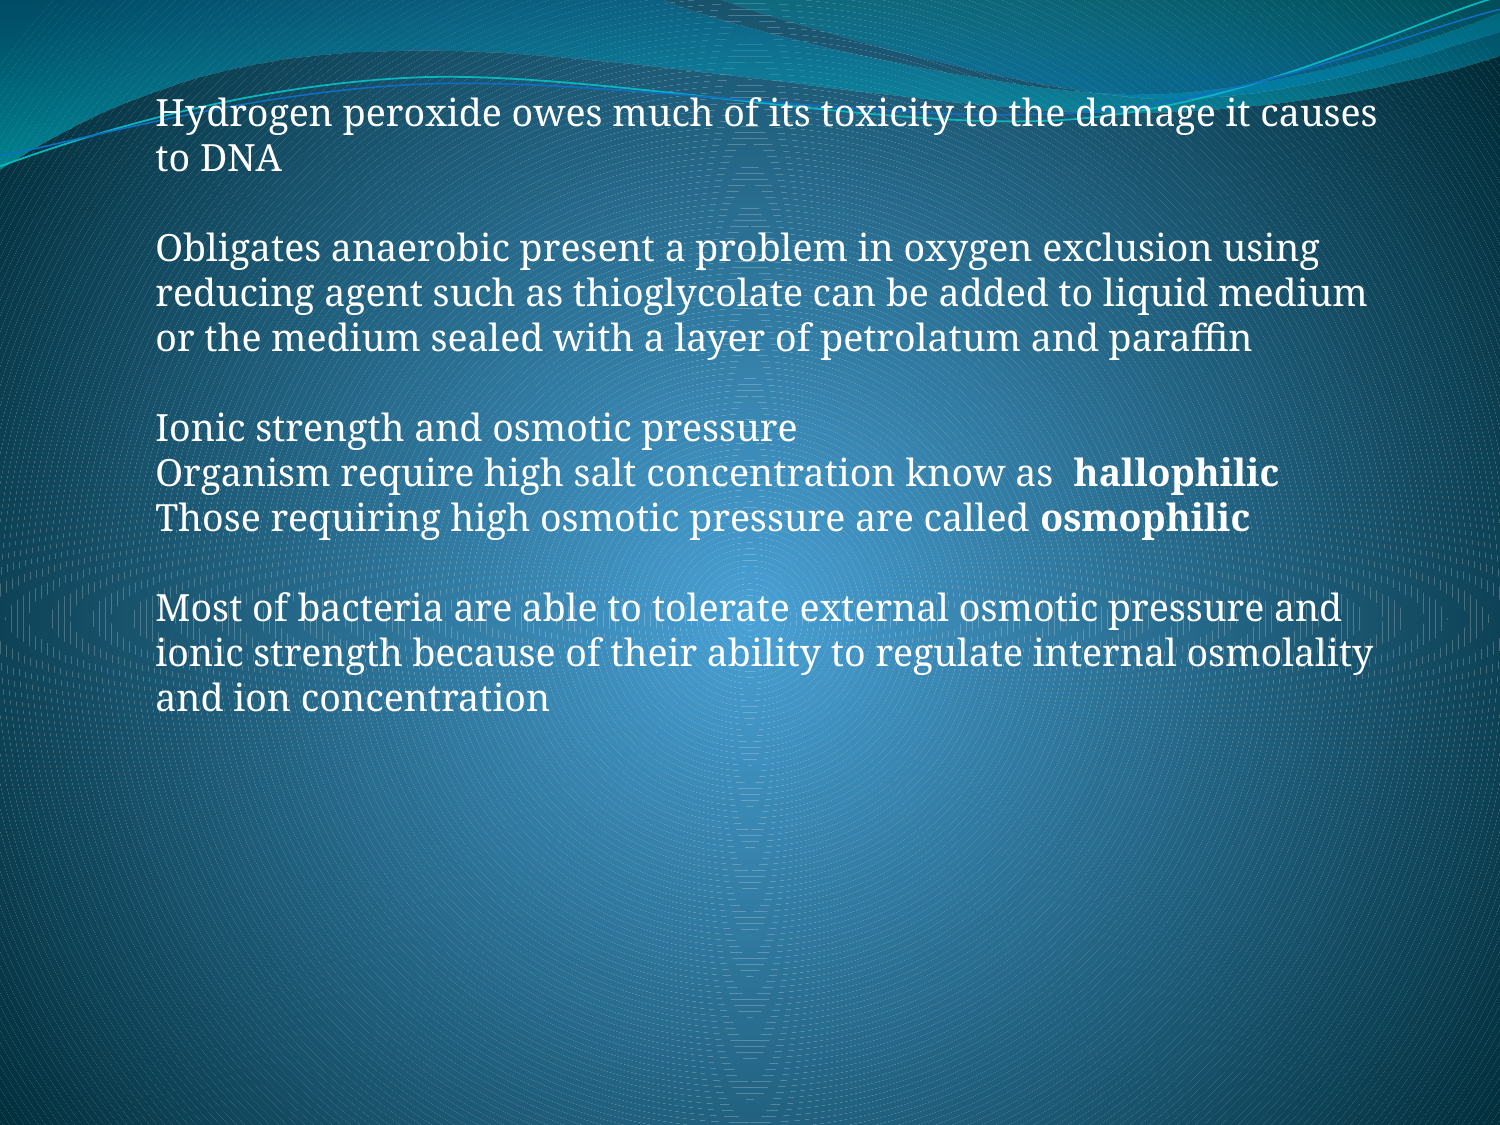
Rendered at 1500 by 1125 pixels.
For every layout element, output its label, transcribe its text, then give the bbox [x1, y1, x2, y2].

text_box [128, 46, 1454, 467]
text_box Hydrogen peroxide owes much of its toxicity to the damage it causes to DNA Obligates anaerobic present a problem in oxygen exclusion using reducing agent such as thioglycolate can be added to liquid medium or the medium sealed with a layer of petrolatum and paraffin Ionic strength and osmotic pressure Organism require high salt concentration know as hallophilic Those requiring high osmotic pressure are called osmophilic Most of bacteria are able to tolerate external osmotic pressure and ionic strength because of their ability to regulate internal osmolality and ion concentration [140, 81, 1430, 817]
